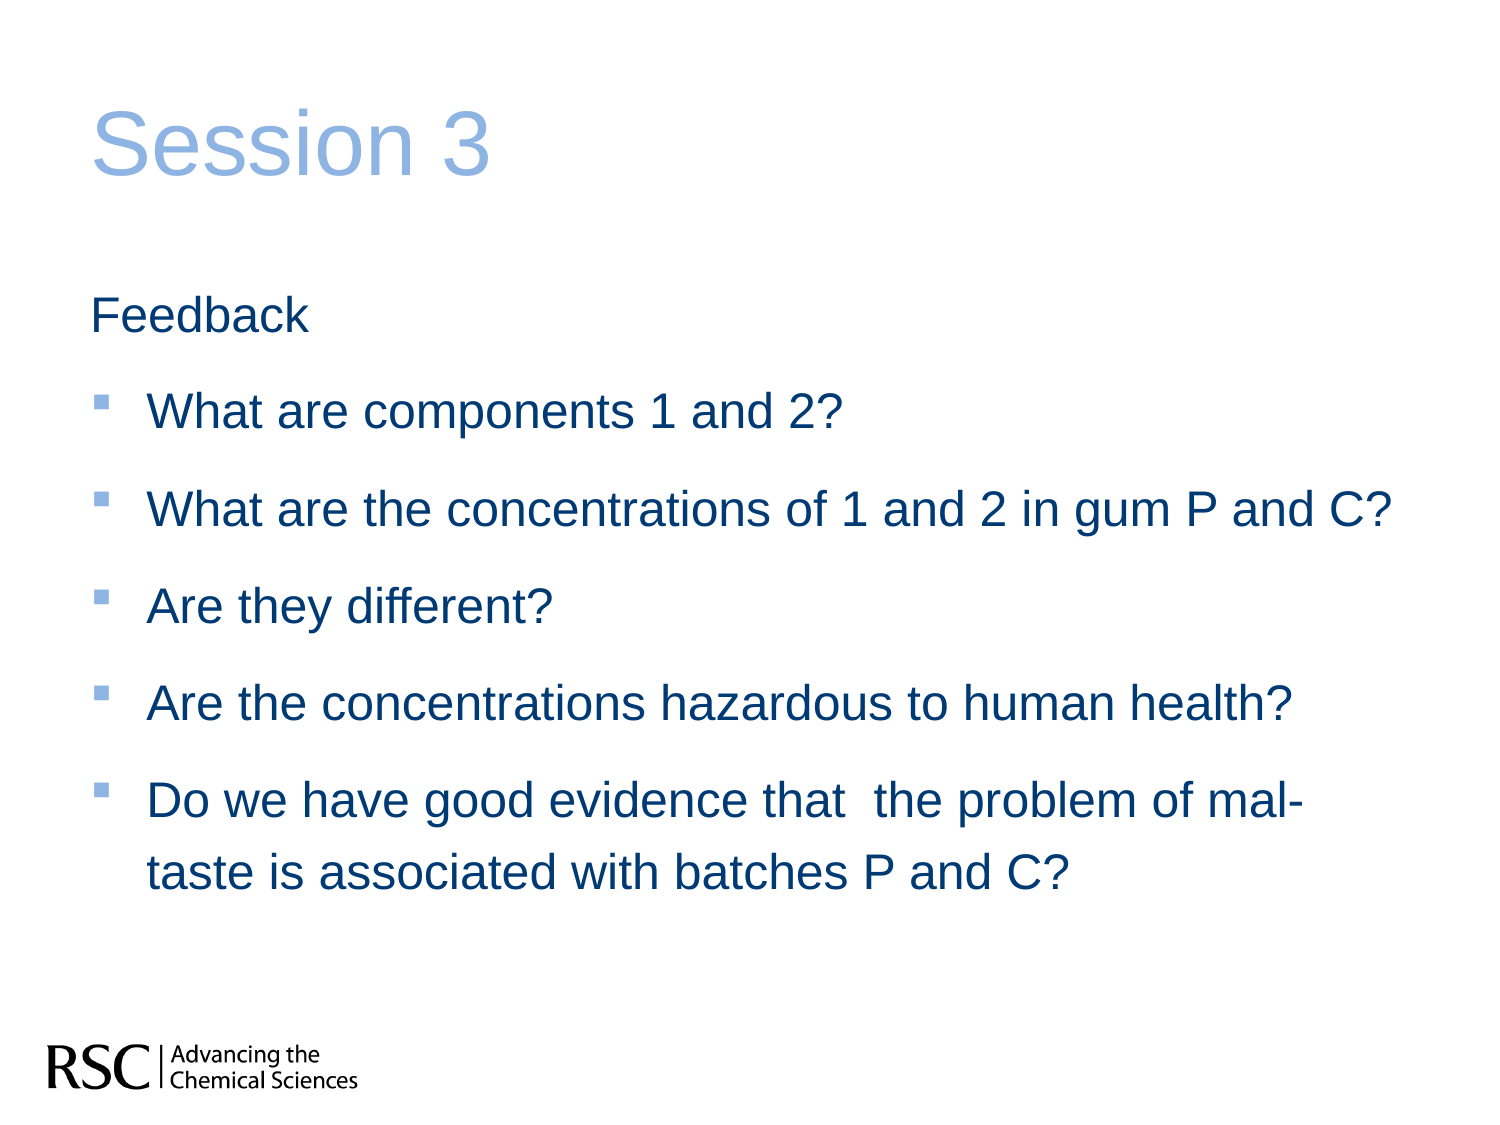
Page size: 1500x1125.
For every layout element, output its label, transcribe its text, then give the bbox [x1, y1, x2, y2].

list Feedback What are components 1 and 2? What are the concentrations of 1 and 2 in gum P and C? Are they different? Are the concentrations hazardous to human health? Do we have good evidence that the problem of mal-taste is associated with batches P and C? [75, 262, 1425, 1005]
title Session 3 [75, 45, 1425, 233]
